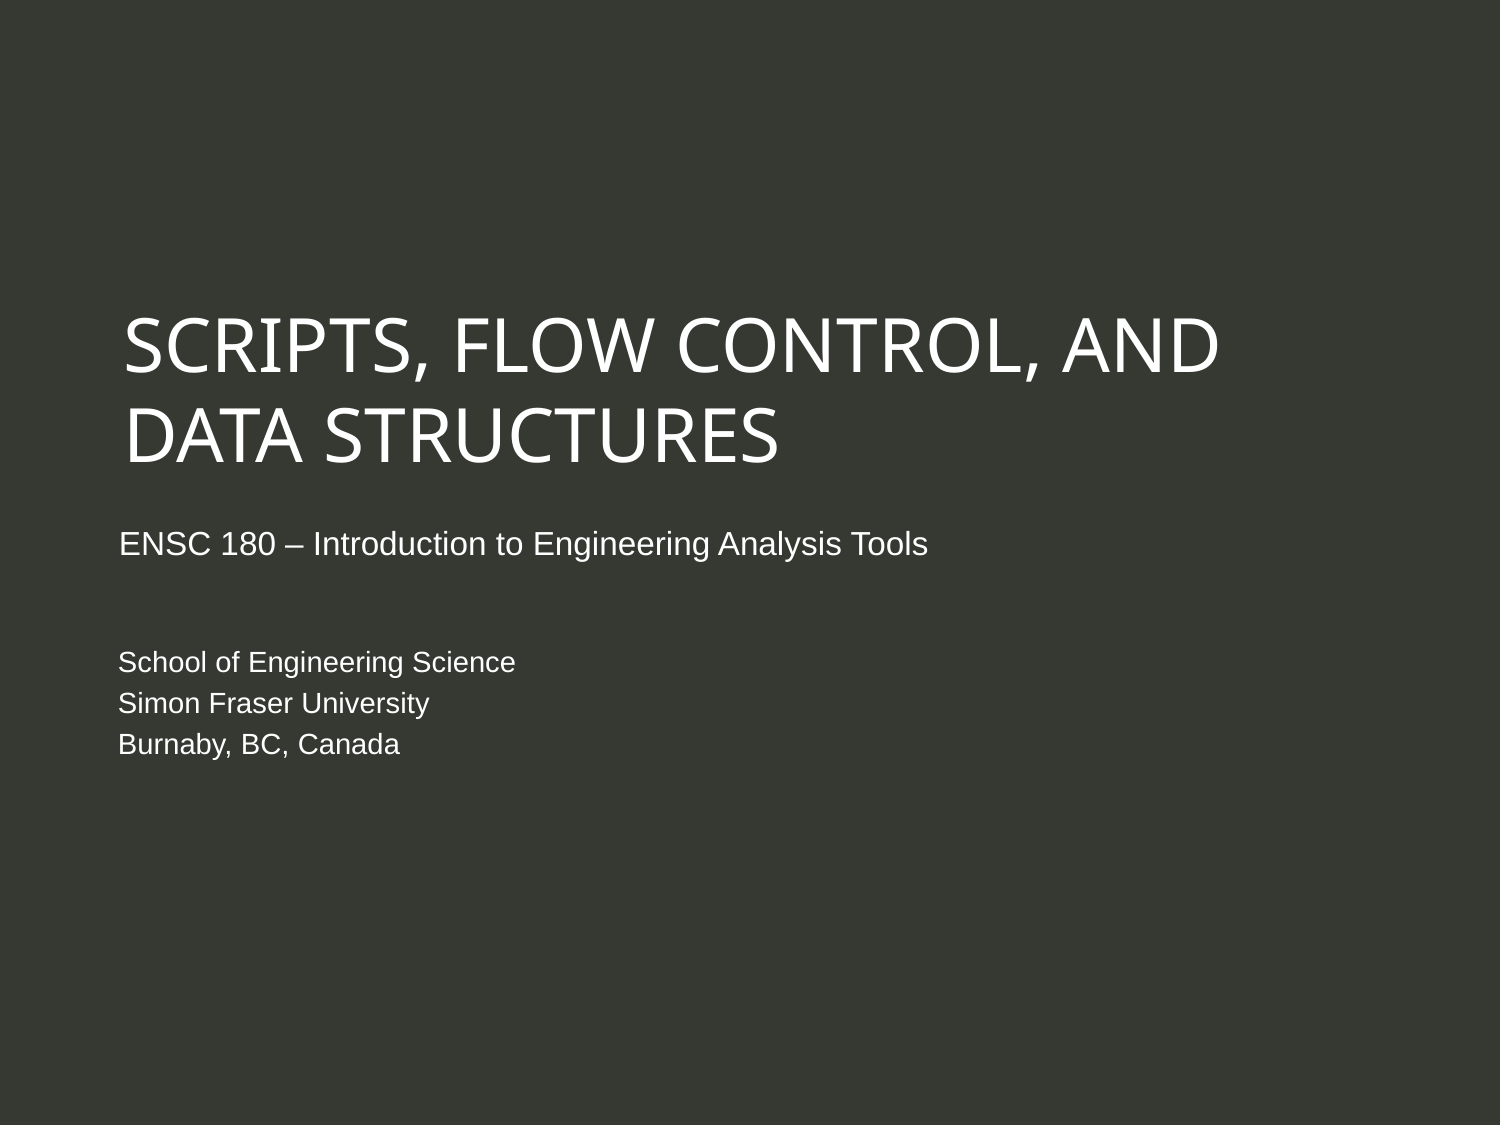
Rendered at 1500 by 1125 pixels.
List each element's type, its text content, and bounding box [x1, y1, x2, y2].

subtitle ENSC 180 – Introduction to Engineering Analysis Tools [103, 515, 1429, 591]
title SCRIPTS, FLOW CONTROL, AND DATA STRUCTURES [108, 290, 1446, 391]
